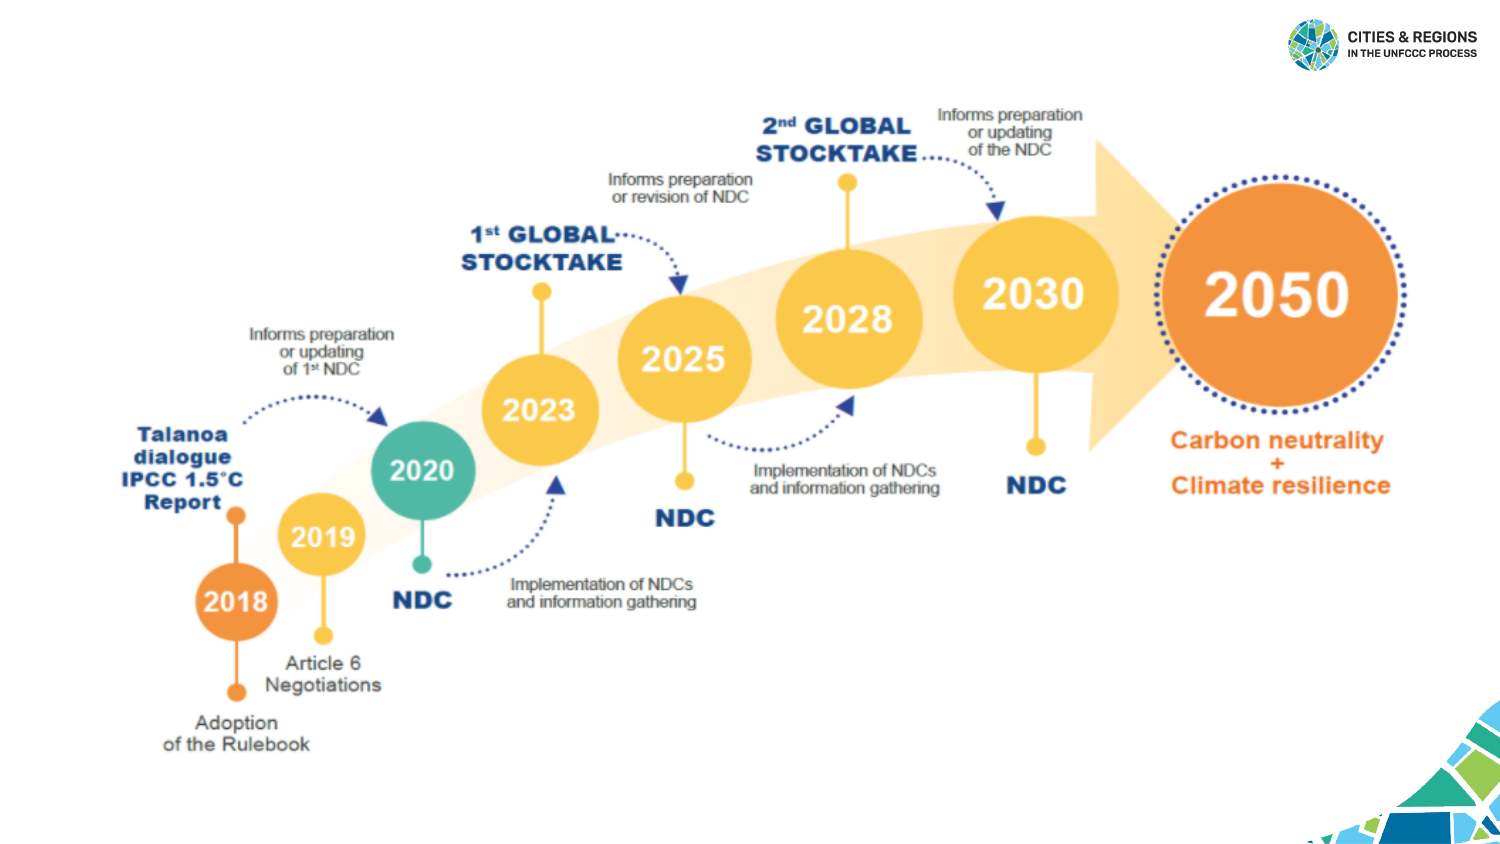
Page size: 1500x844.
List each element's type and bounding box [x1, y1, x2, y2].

picture [68, 81, 1500, 844]
picture [1279, 11, 1487, 79]
